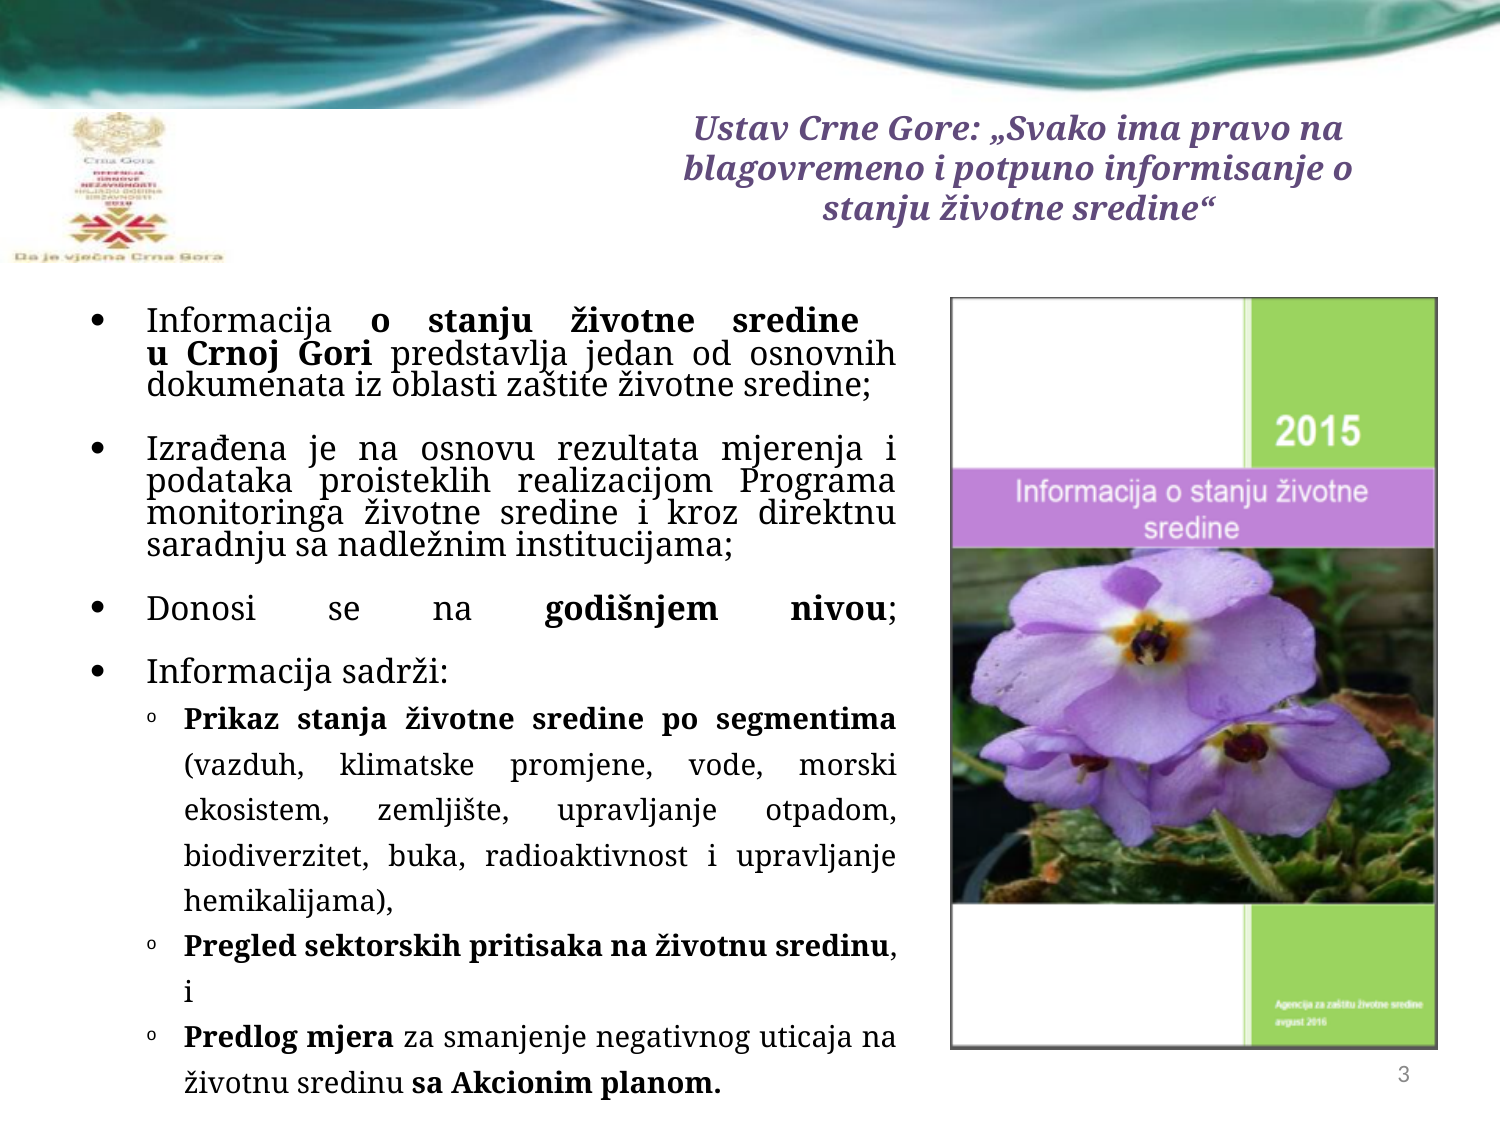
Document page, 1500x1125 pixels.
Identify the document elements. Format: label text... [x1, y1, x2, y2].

title Ustav Crne Gore: „Svako ima pravo na blagovremeno i potpuno informisanje o stanju životne sredine“ [637, 99, 1400, 250]
slide_number 3 [1074, 1062, 1425, 1103]
footer [512, 1042, 988, 1103]
picture [0, 112, 238, 263]
list Informacija o stanju životne sredine u Crnoj Gori predstavlja jedan od osnovnih dokumenata iz oblasti zaštite životne sredine; Izrađena je na osnovu rezultata mjerenja i podataka proisteklih realizacijom Programa monitoringa životne sredine i kroz direktnu saradnju sa nadležnim institucijama; Donosi se na godišnjem nivou; Informacija sadrži: Prikaz stanja životne sredine po segmentima (vazduh, klimatske promjene, vode, morski ekosistem, zemljište, upravljanje otpadom, biodiverzitet, buka, radioaktivnost i upravljanje hemikalijama), Pregled sektorskih pritisaka na životnu sredinu, i Predlog mjera za smanjenje negativnog uticaja na životnu sredinu sa Akcionim planom. [75, 299, 913, 1075]
picture [0, 0, 1500, 109]
picture [949, 297, 1439, 1051]
